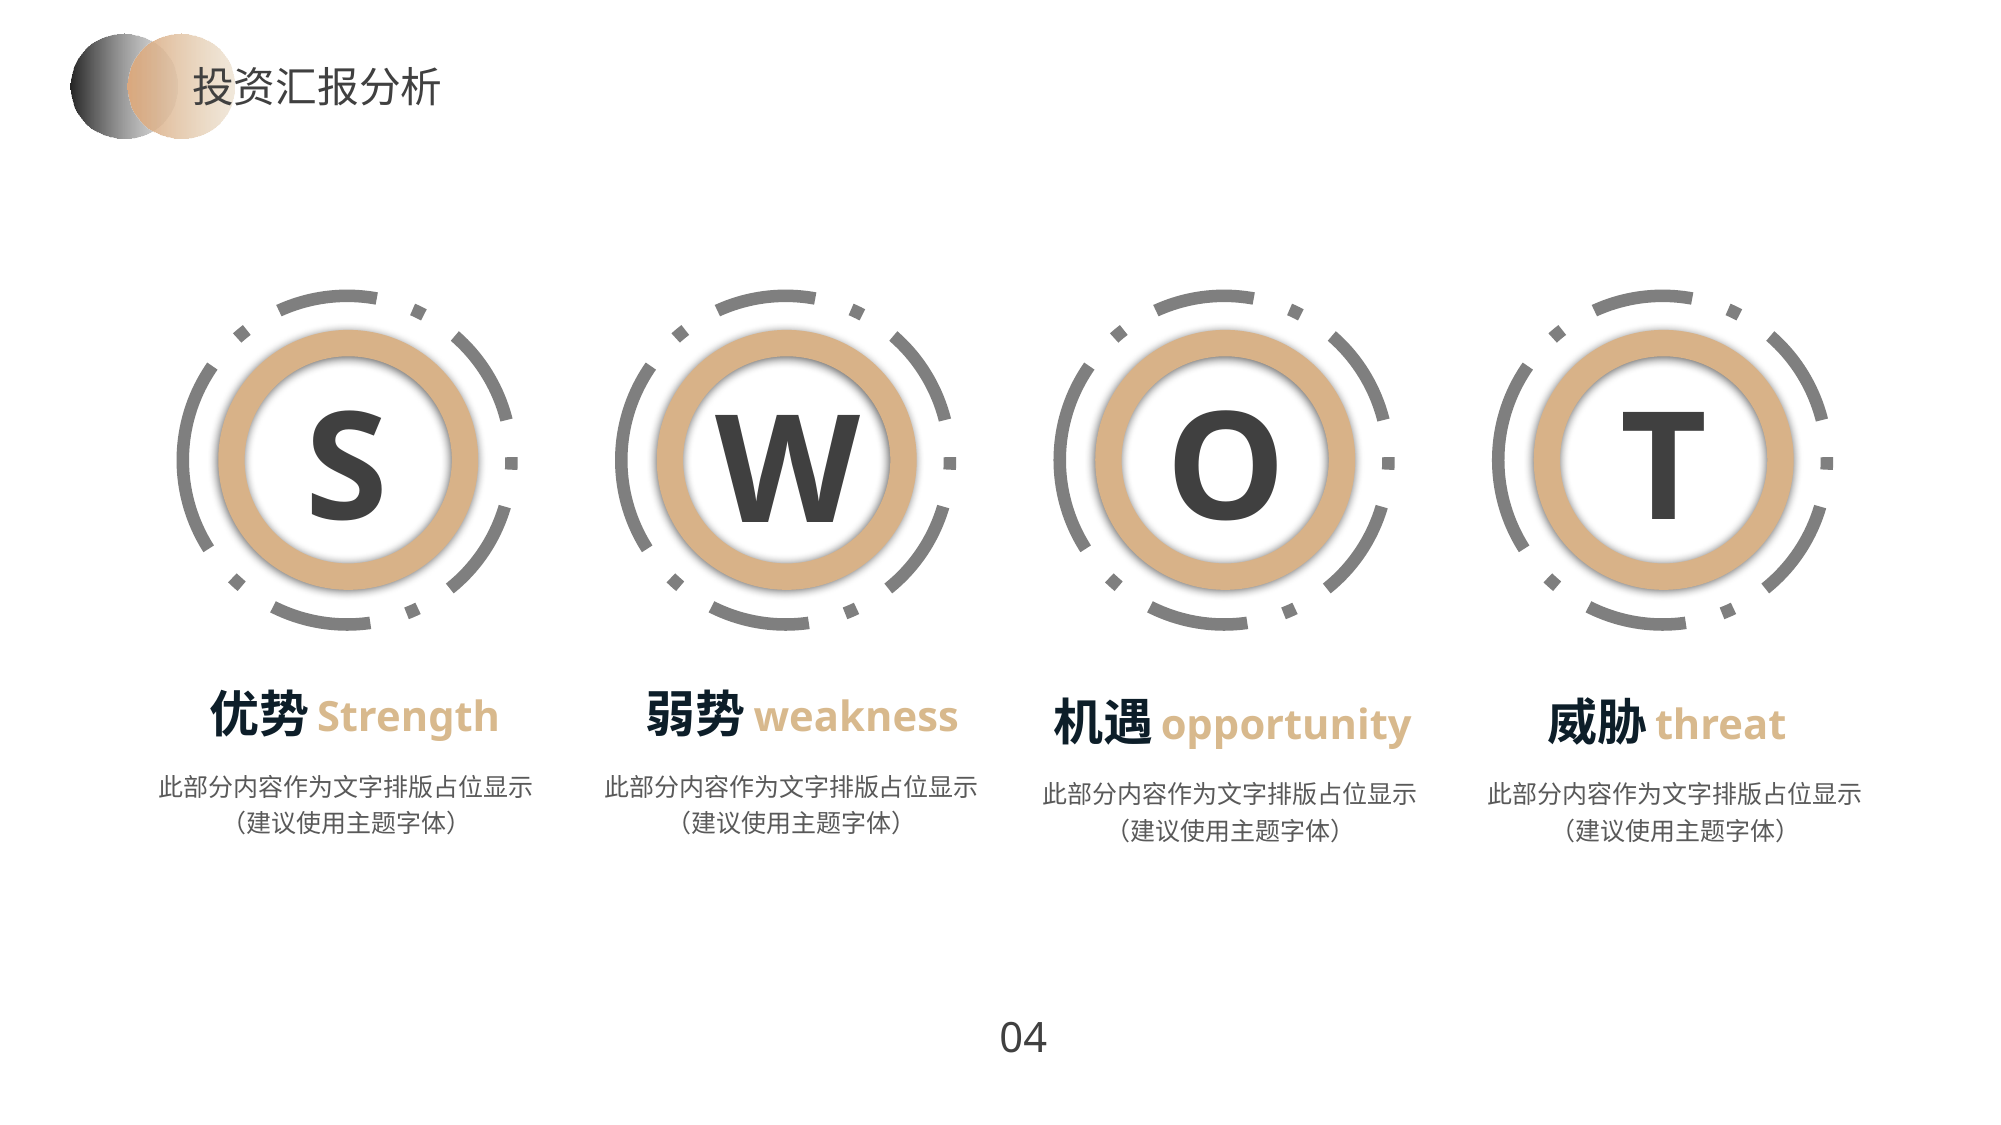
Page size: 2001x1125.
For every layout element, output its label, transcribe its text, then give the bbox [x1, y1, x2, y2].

text_box threat [1671, 697, 1843, 748]
text_box opportunity [1177, 697, 1438, 748]
text_box 04 [984, 1003, 1077, 1069]
text_box T [1602, 362, 1725, 559]
text_box W [700, 365, 874, 562]
text_box [620, 294, 951, 626]
text_box 此部分内容作为文字排版占位显示 （建议使用主题字体） [157, 765, 536, 838]
text_box 此部分内容作为文字排版占位显示 （建议使用主题字体） [1486, 773, 1864, 845]
text_box 投资汇报分析 [177, 53, 712, 118]
text_box Strength [333, 690, 505, 741]
text_box 此部分内容作为文字排版占位显示 （建议使用主题字体） [603, 765, 981, 838]
text_box [69, 32, 152, 140]
text_box S [281, 361, 413, 558]
text_box 此部分内容作为文字排版占位显示 （建议使用主题字体） [1041, 773, 1419, 845]
text_box [126, 32, 225, 140]
text_box 弱势 [645, 682, 769, 743]
text_box 优势 [209, 682, 333, 743]
text_box [1497, 294, 1828, 626]
text_box [1058, 294, 1390, 626]
text_box [181, 294, 513, 626]
text_box 机遇 [1053, 690, 1177, 751]
text_box 威胁 [1547, 690, 1671, 751]
text_box weakness [769, 690, 972, 741]
text_box O [1151, 362, 1299, 559]
